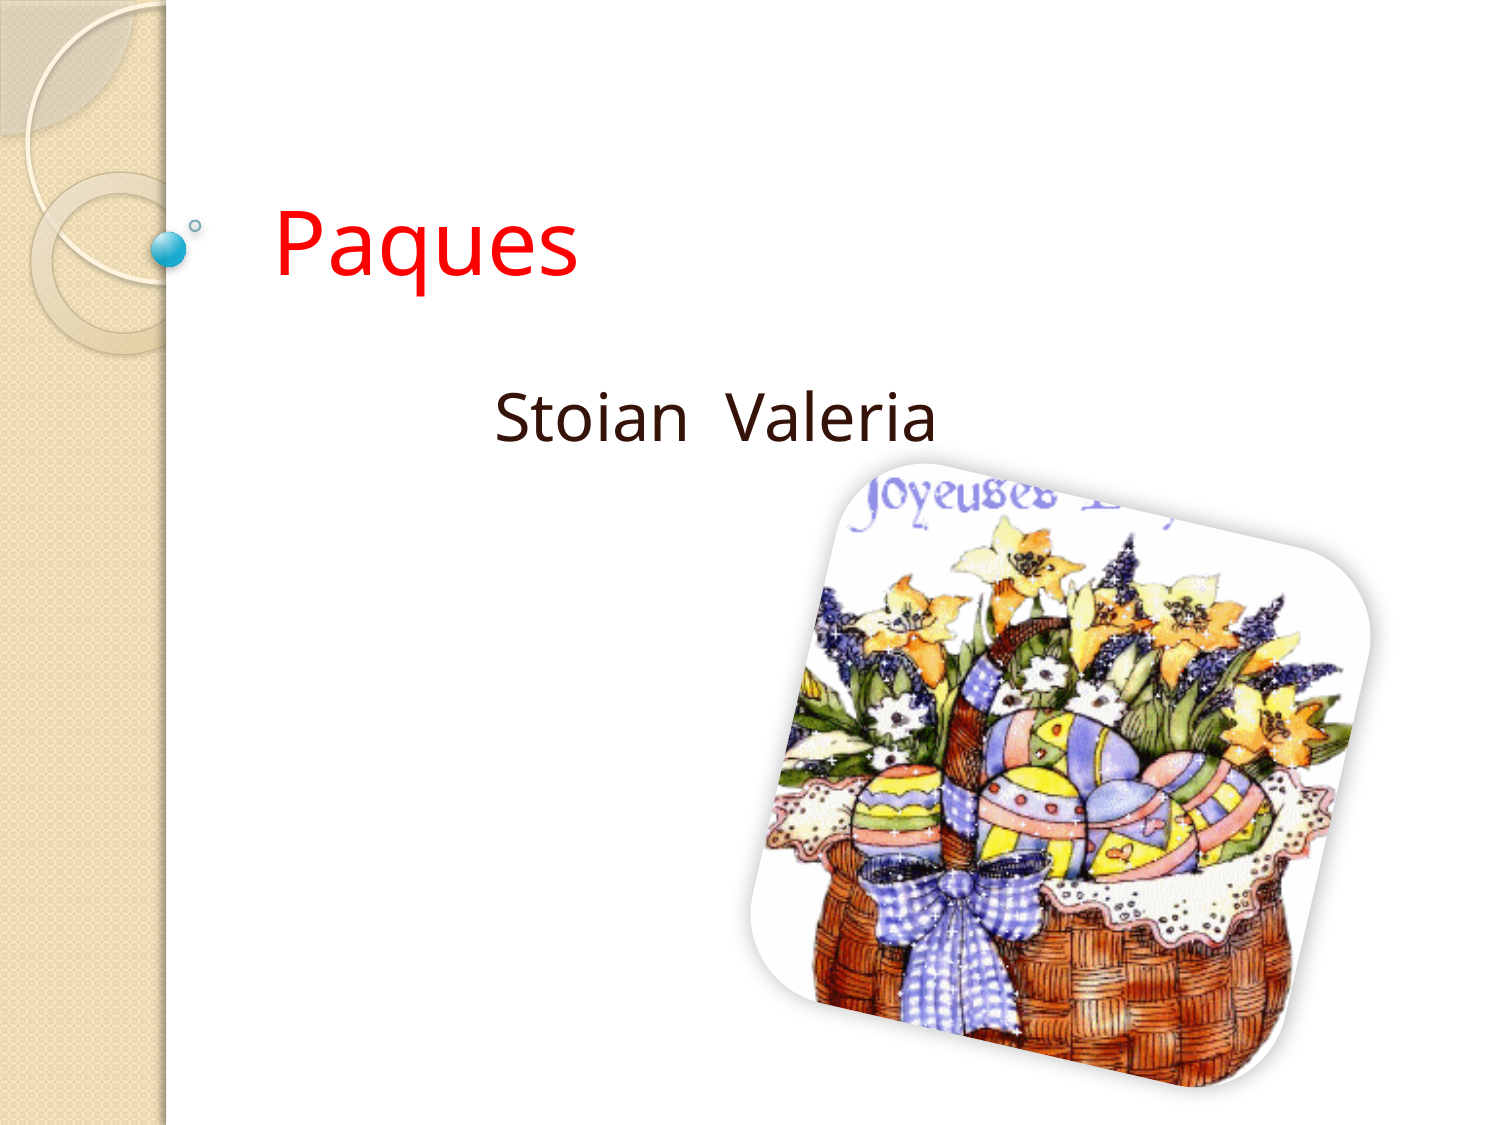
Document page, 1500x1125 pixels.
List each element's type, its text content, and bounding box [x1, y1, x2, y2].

picture [750, 463, 1371, 1088]
title Paques [234, 59, 1450, 301]
subtitle Stoian Valeria [474, 375, 1500, 663]
